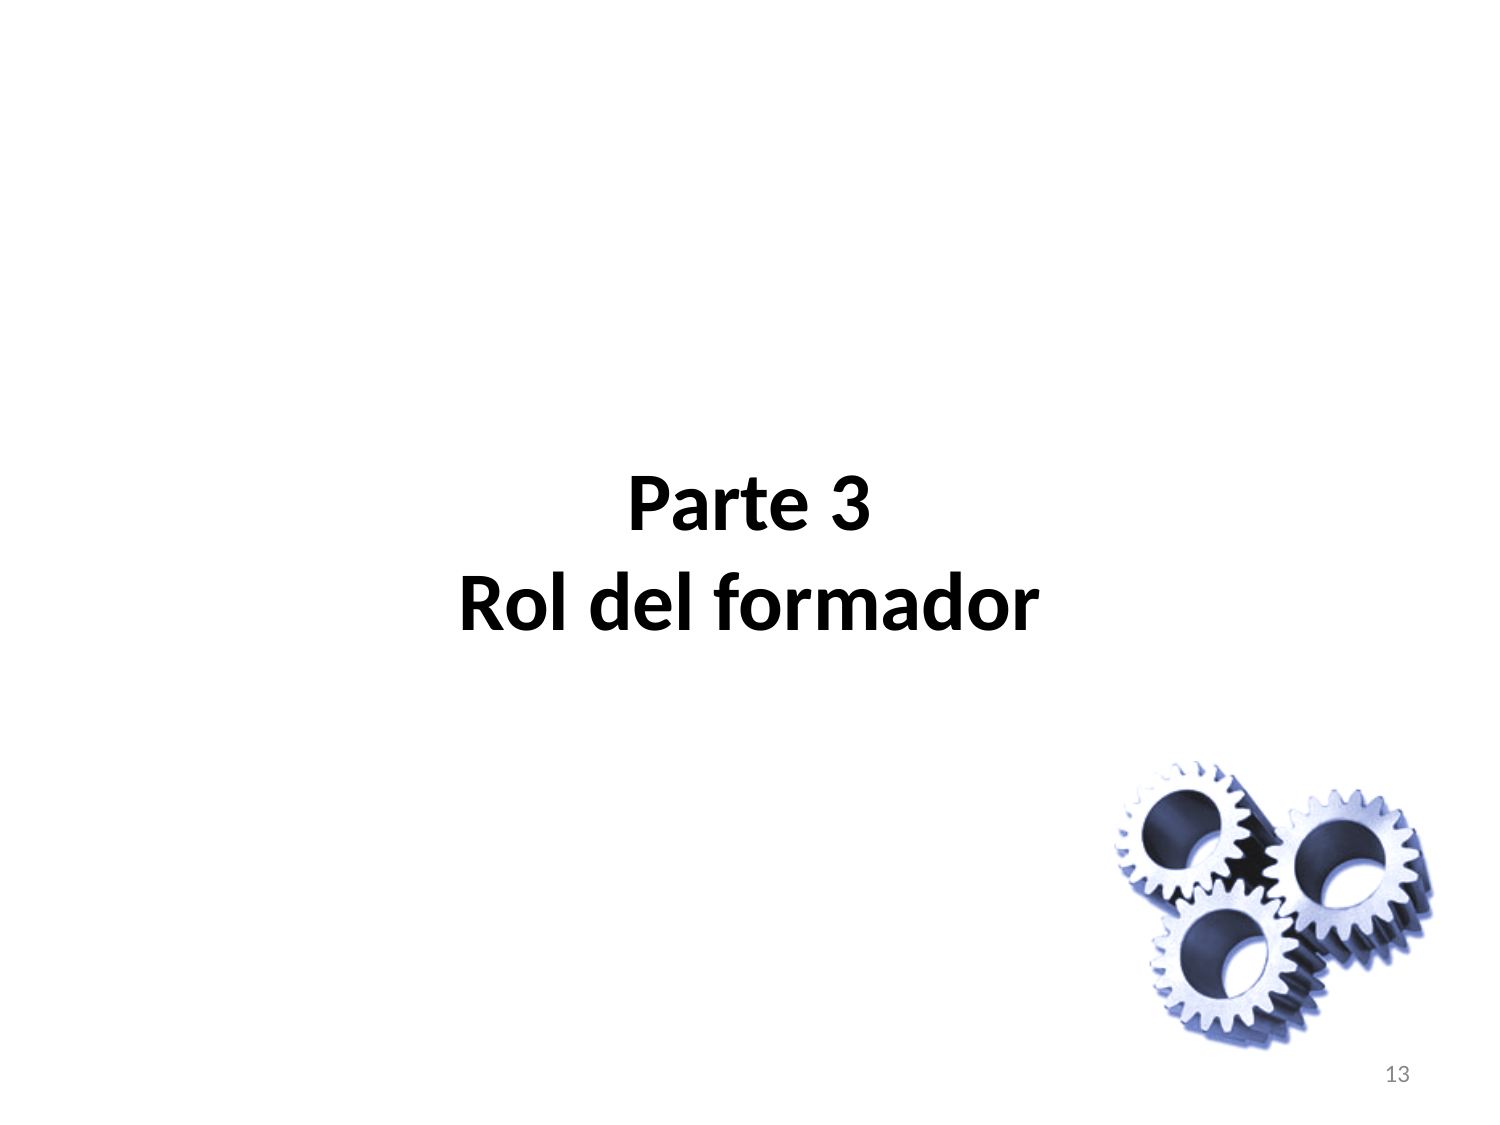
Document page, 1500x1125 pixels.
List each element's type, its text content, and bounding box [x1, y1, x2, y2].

title Parte 3 Rol del formador [75, 453, 1425, 641]
slide_number 13 [1074, 1042, 1425, 1103]
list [1112, 761, 1436, 1052]
